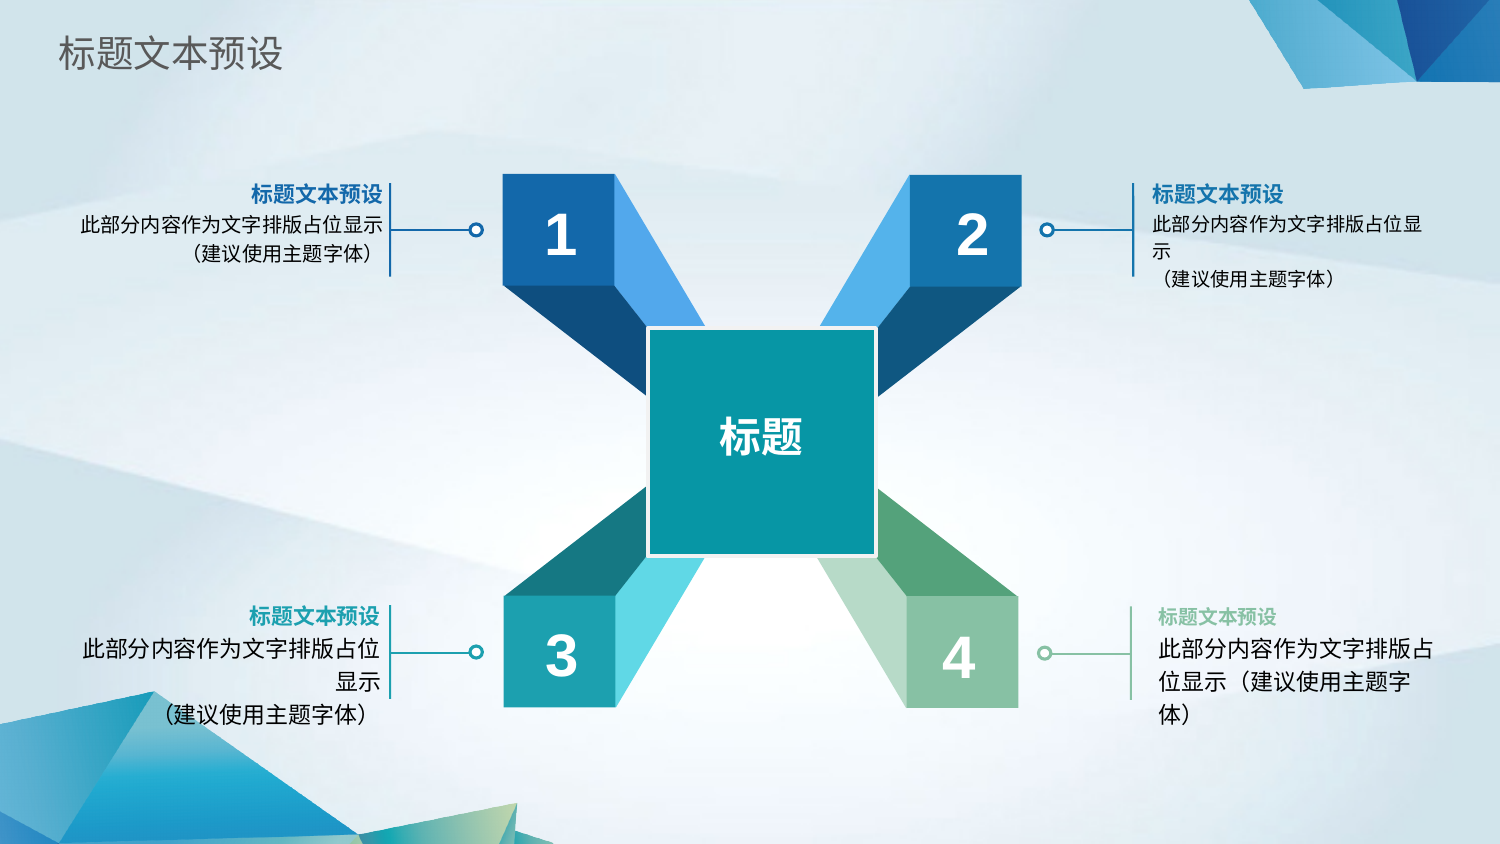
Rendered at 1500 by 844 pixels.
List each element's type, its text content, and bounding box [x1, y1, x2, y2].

text_box 标题文本预设 [41, 20, 302, 86]
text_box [502, 167, 1022, 179]
picture [0, 0, 1500, 844]
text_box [73, 180, 1436, 741]
